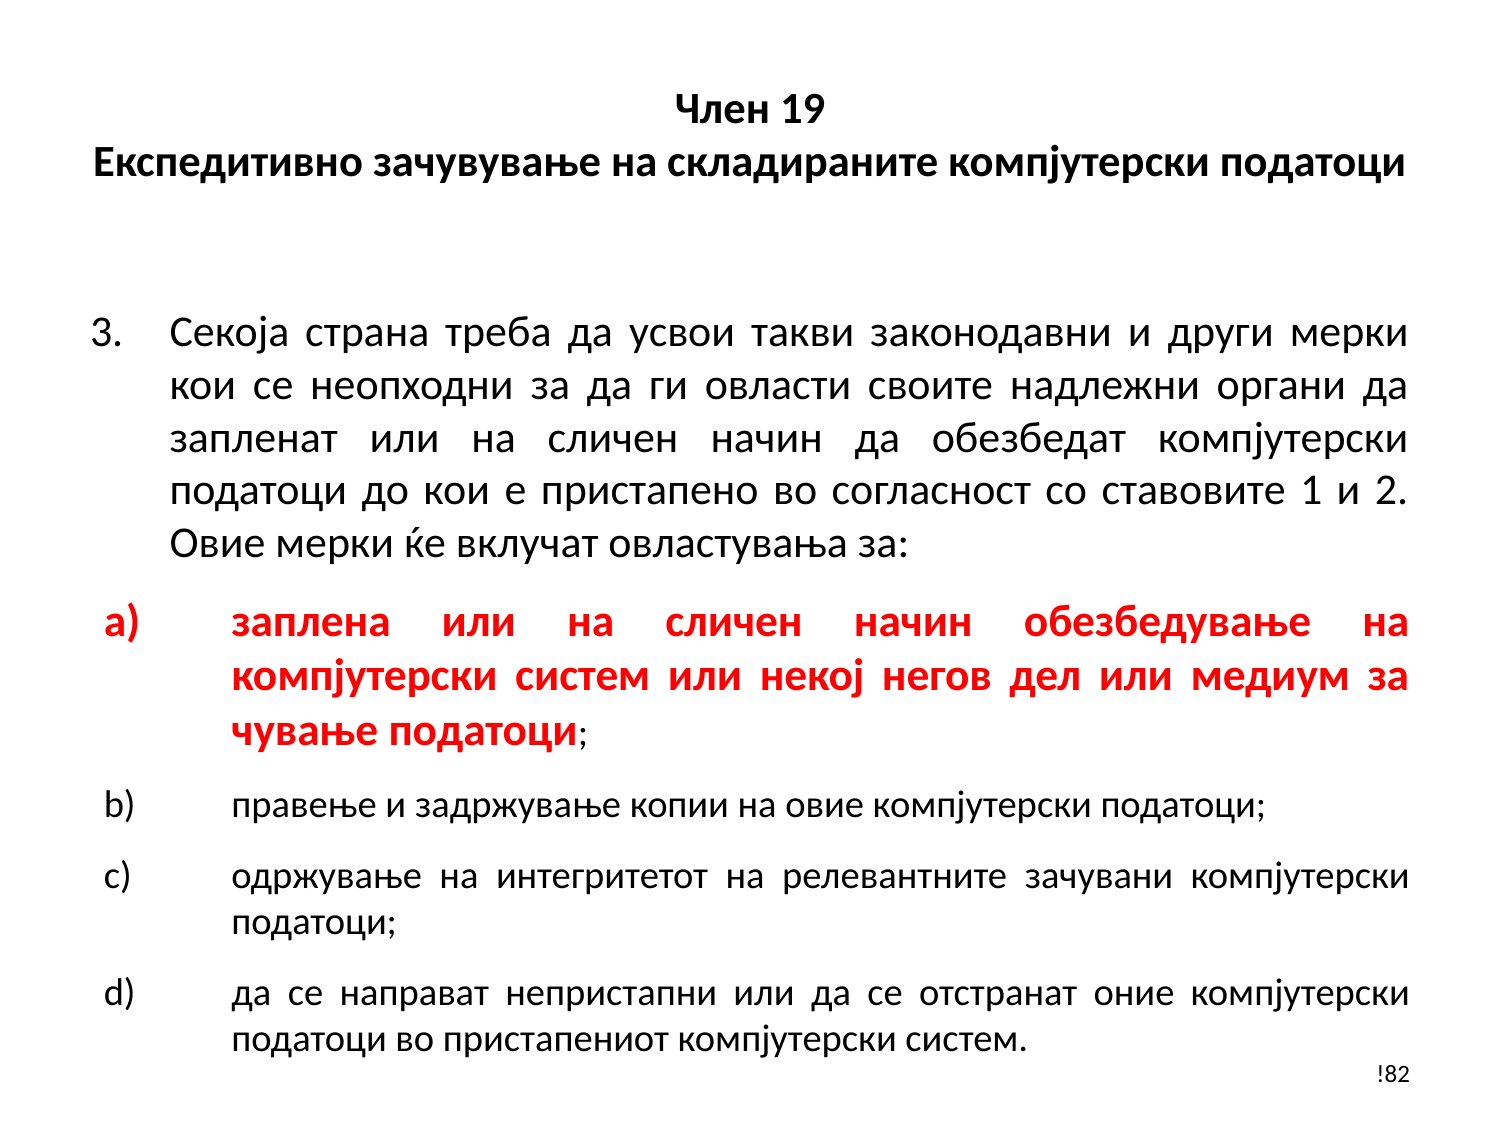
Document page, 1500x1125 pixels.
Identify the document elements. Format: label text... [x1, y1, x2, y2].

list Секоја страна треба да усвои такви законодавни и други мерки кои се неопходни за да ги овласти своите надлежни органи да запленат или на сличен начин да обезбедат компјутерски податоци до кои е пристапено во согласност со ставовите 1 и 2. Овие мерки ќе вклучат овластувања за: заплена или на сличен начин обезбедување на компјутерски систем или некој негов дел или медиум за чување податоци; правење и задржување копии на овие компјутерски податоци; одржување на интегритетот на релевантните зачувани компјутерски податоци; да се направат непристапни или да се отстранат оние компјутерски податоци во пристапениот компјутерски систем. [74, 294, 1426, 1073]
title Член 19 Експедитивно зачувување на складираните компјутерски податоци [74, 44, 1426, 220]
slide_number !82 [1074, 1042, 1425, 1103]
